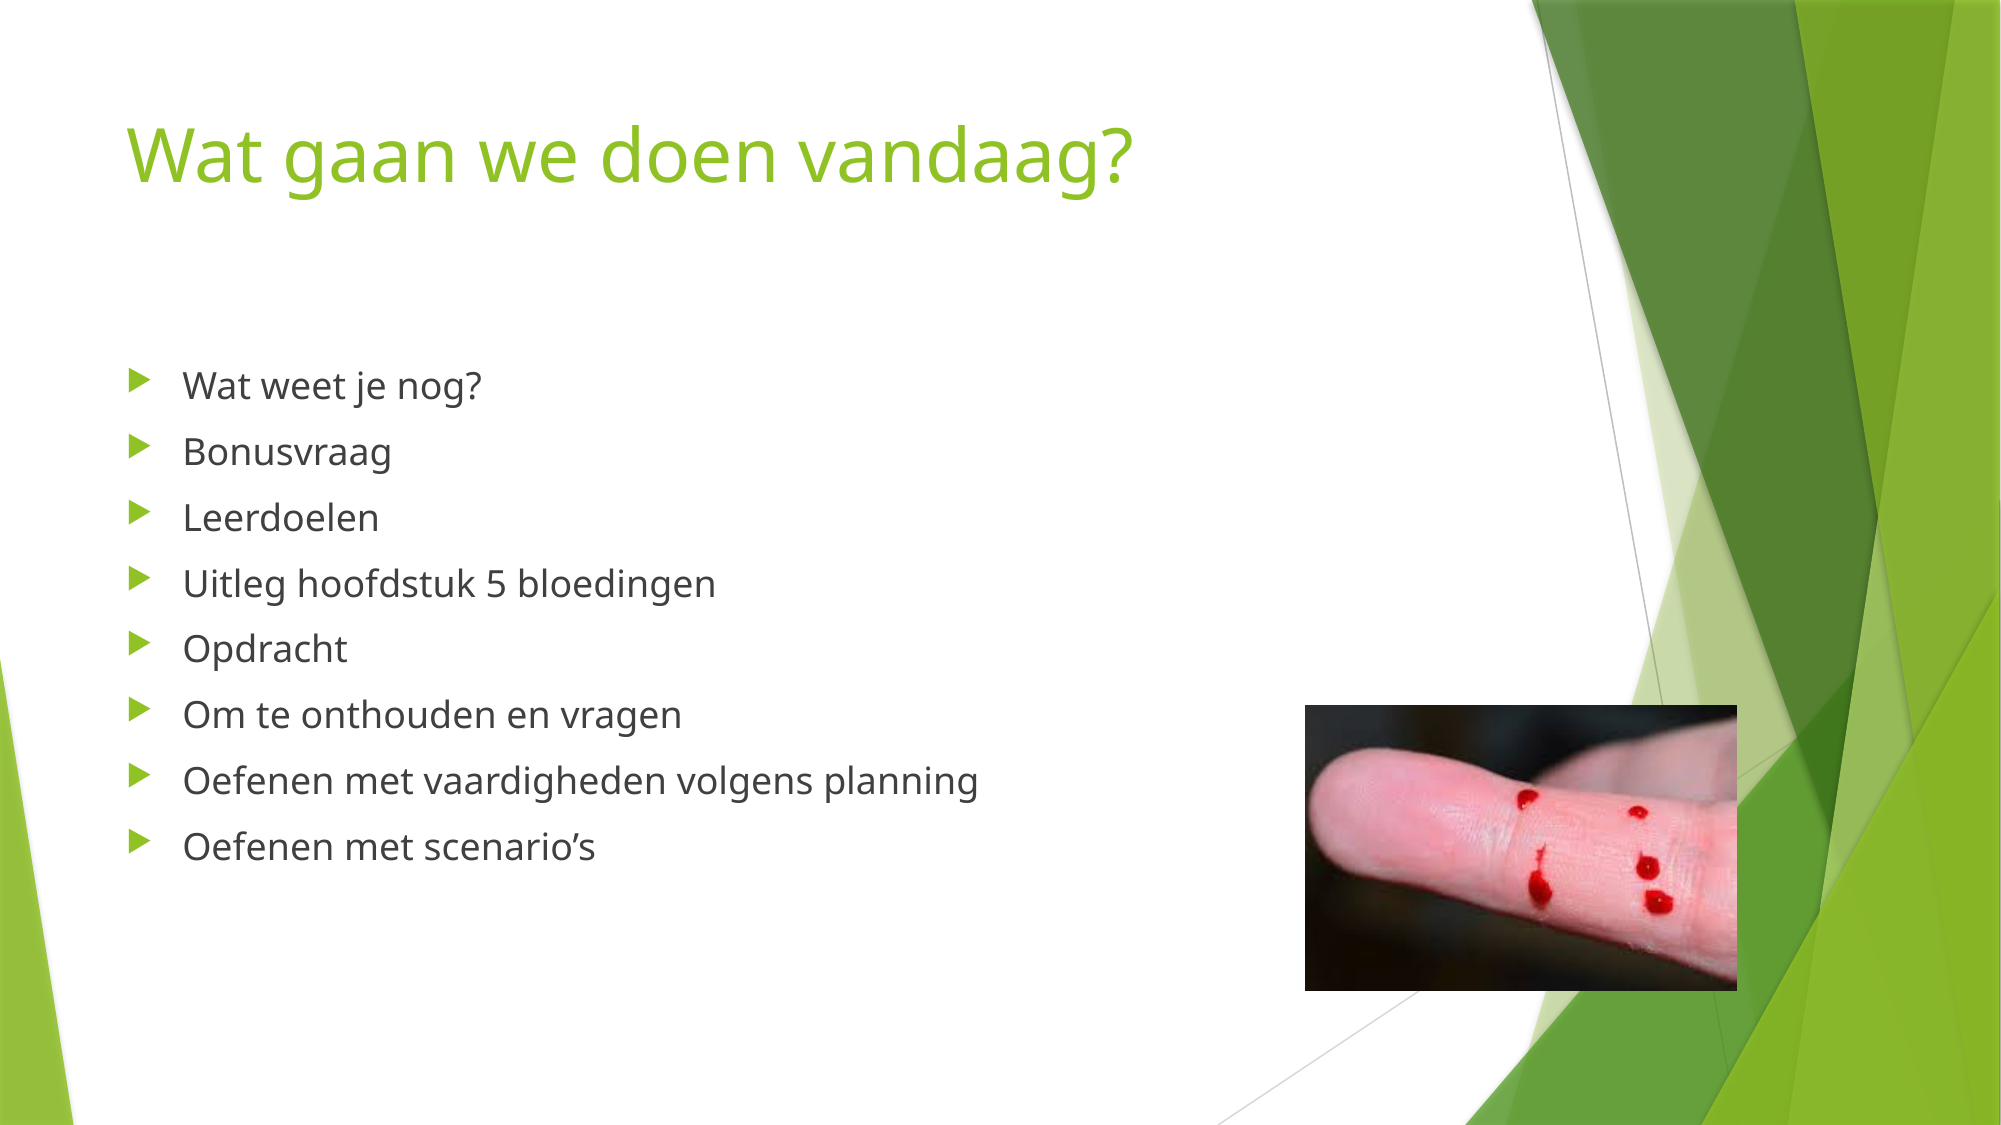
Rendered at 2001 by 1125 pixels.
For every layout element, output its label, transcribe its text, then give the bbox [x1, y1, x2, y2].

title Wat gaan we doen vandaag? [111, 99, 1522, 317]
picture [1305, 704, 1738, 992]
list Wat weet je nog? Bonusvraag Leerdoelen Uitleg hoofdstuk 5 bloedingen Opdracht Om te onthouden en vragen Oefenen met vaardigheden volgens planning Oefenen met scenario’s [111, 354, 1522, 992]
